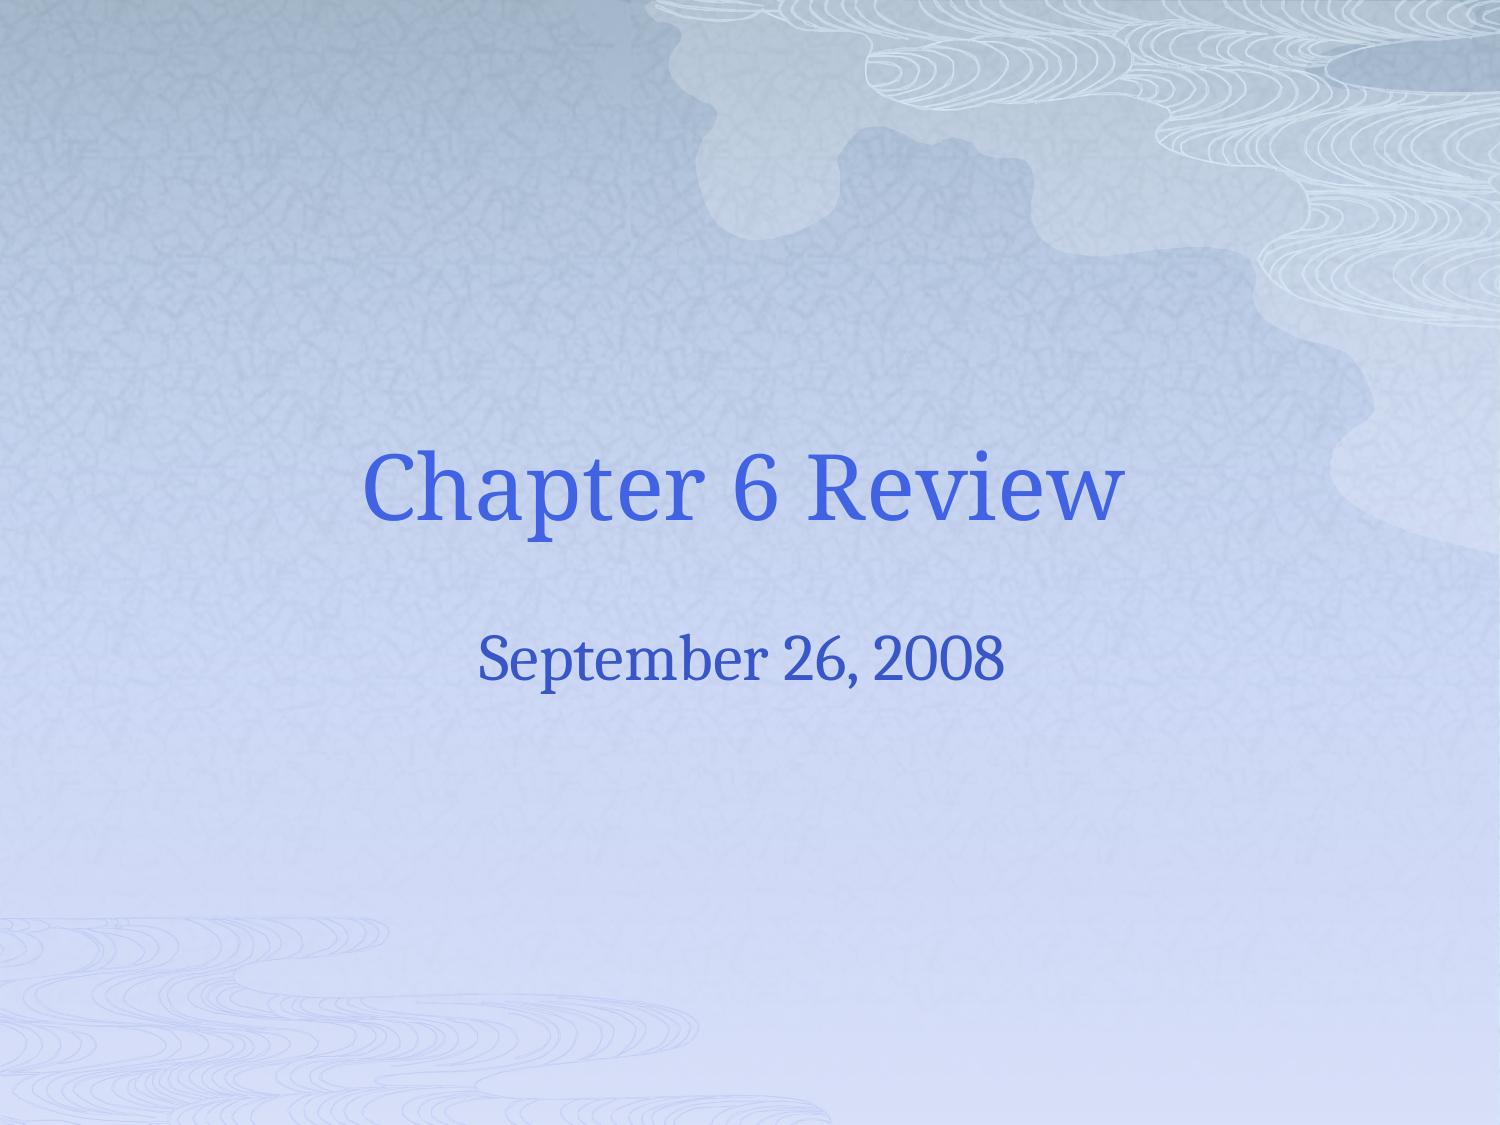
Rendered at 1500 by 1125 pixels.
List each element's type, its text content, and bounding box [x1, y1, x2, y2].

title Chapter 6 Review [105, 363, 1381, 605]
subtitle September 26, 2008 [105, 606, 1381, 755]
